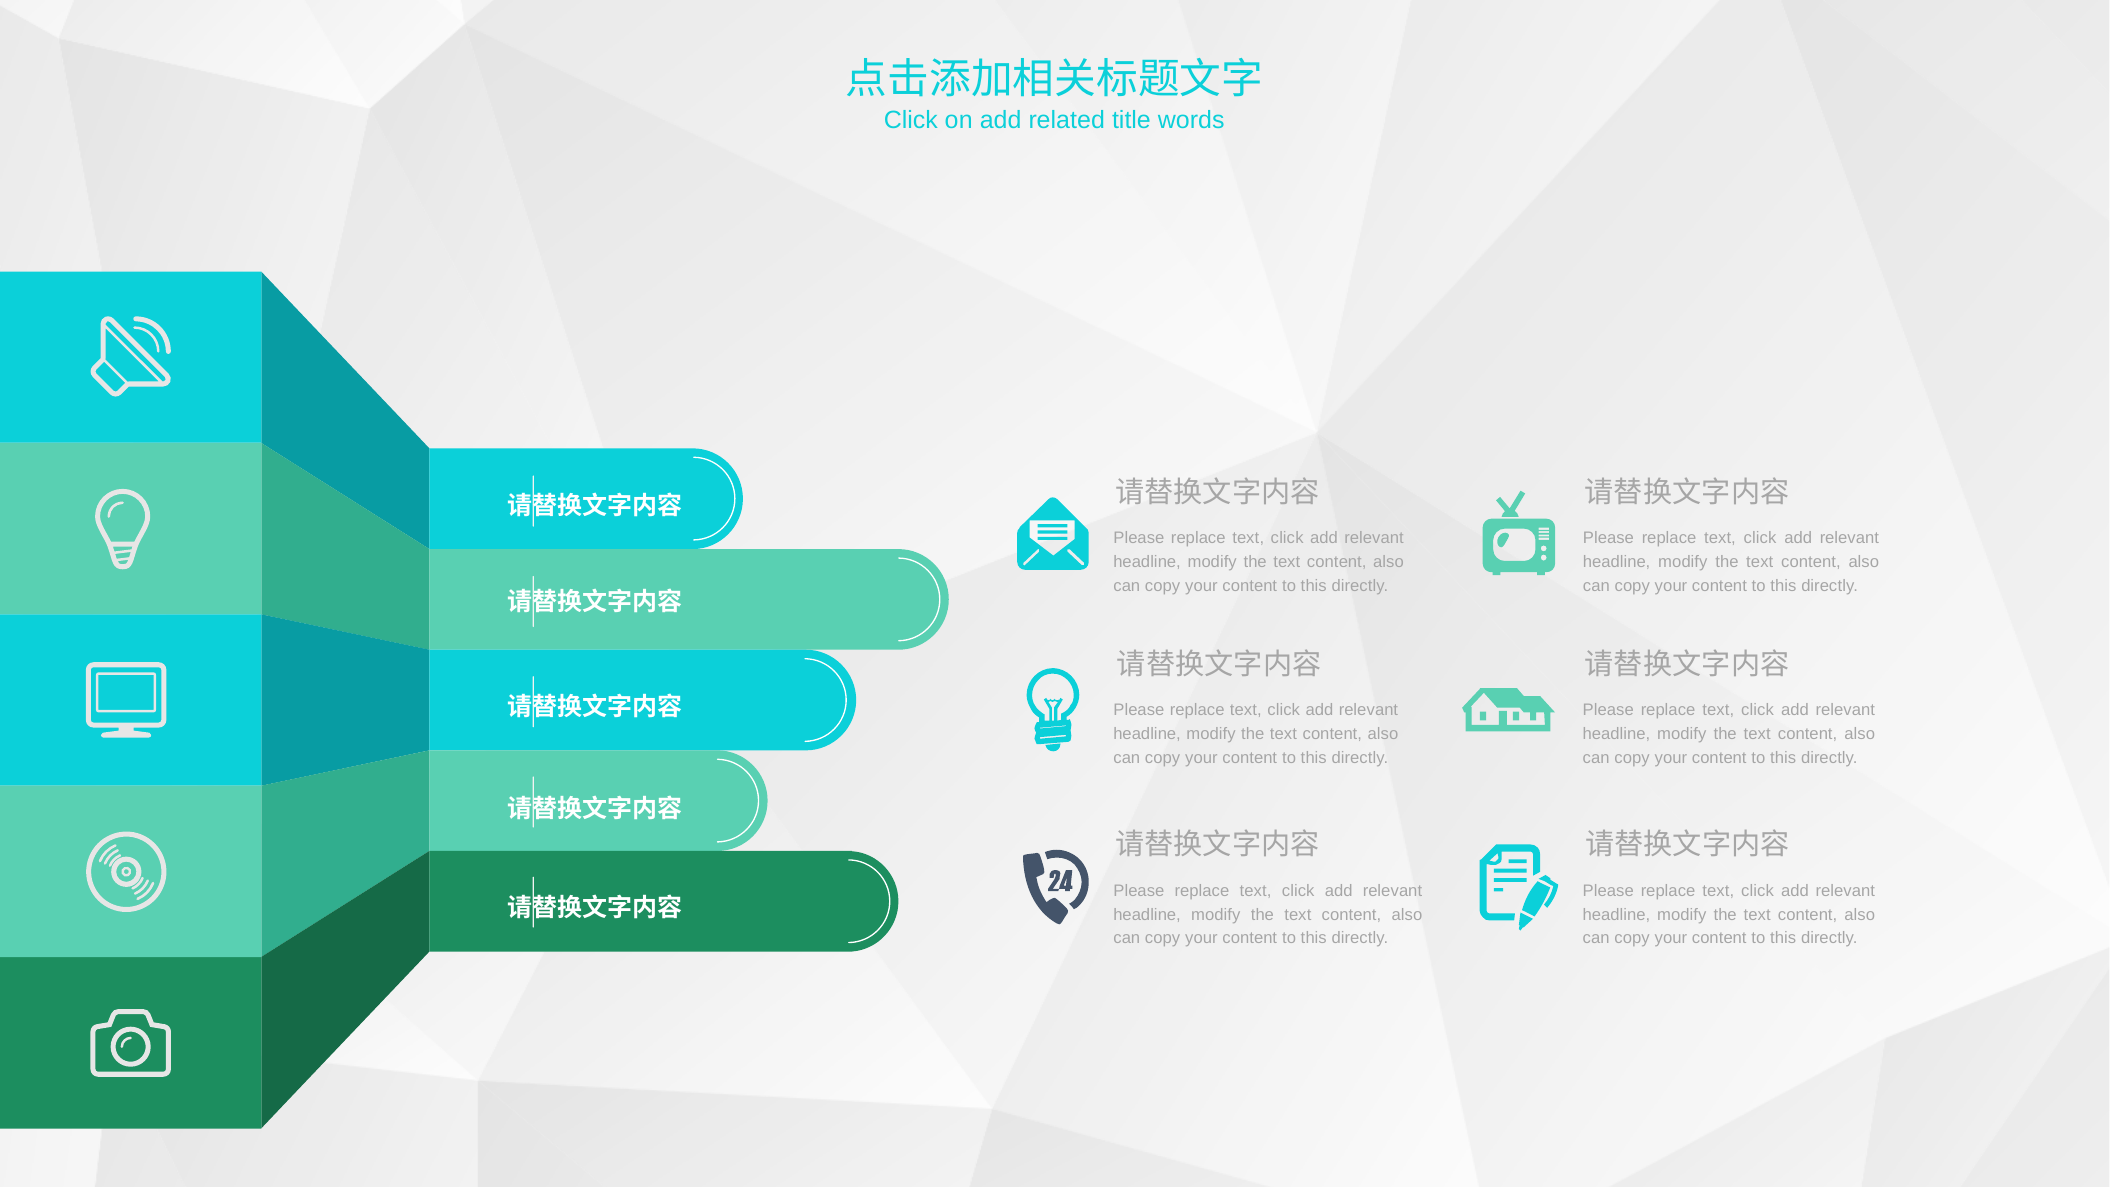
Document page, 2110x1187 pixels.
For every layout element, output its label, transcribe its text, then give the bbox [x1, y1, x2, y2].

text_box [1496, 490, 1526, 517]
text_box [0, 271, 949, 1129]
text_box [1567, 811, 1891, 954]
picture [0, 0, 2110, 1187]
text_box [1482, 518, 1556, 576]
text_box [1017, 497, 1089, 570]
text_box Click on add related title words [864, 95, 1246, 158]
text_box [1026, 668, 1080, 752]
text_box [1098, 458, 1419, 602]
text_box 点击添加相关标题文字 [803, 44, 1307, 107]
text_box [1522, 874, 1559, 917]
text_box [1479, 844, 1541, 921]
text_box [1568, 458, 1895, 602]
text_box [1044, 849, 1089, 910]
text_box [1518, 912, 1534, 931]
text_box [1462, 688, 1556, 732]
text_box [1098, 630, 1414, 774]
text_box [1023, 852, 1069, 925]
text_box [1098, 811, 1438, 954]
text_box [1567, 630, 1891, 774]
